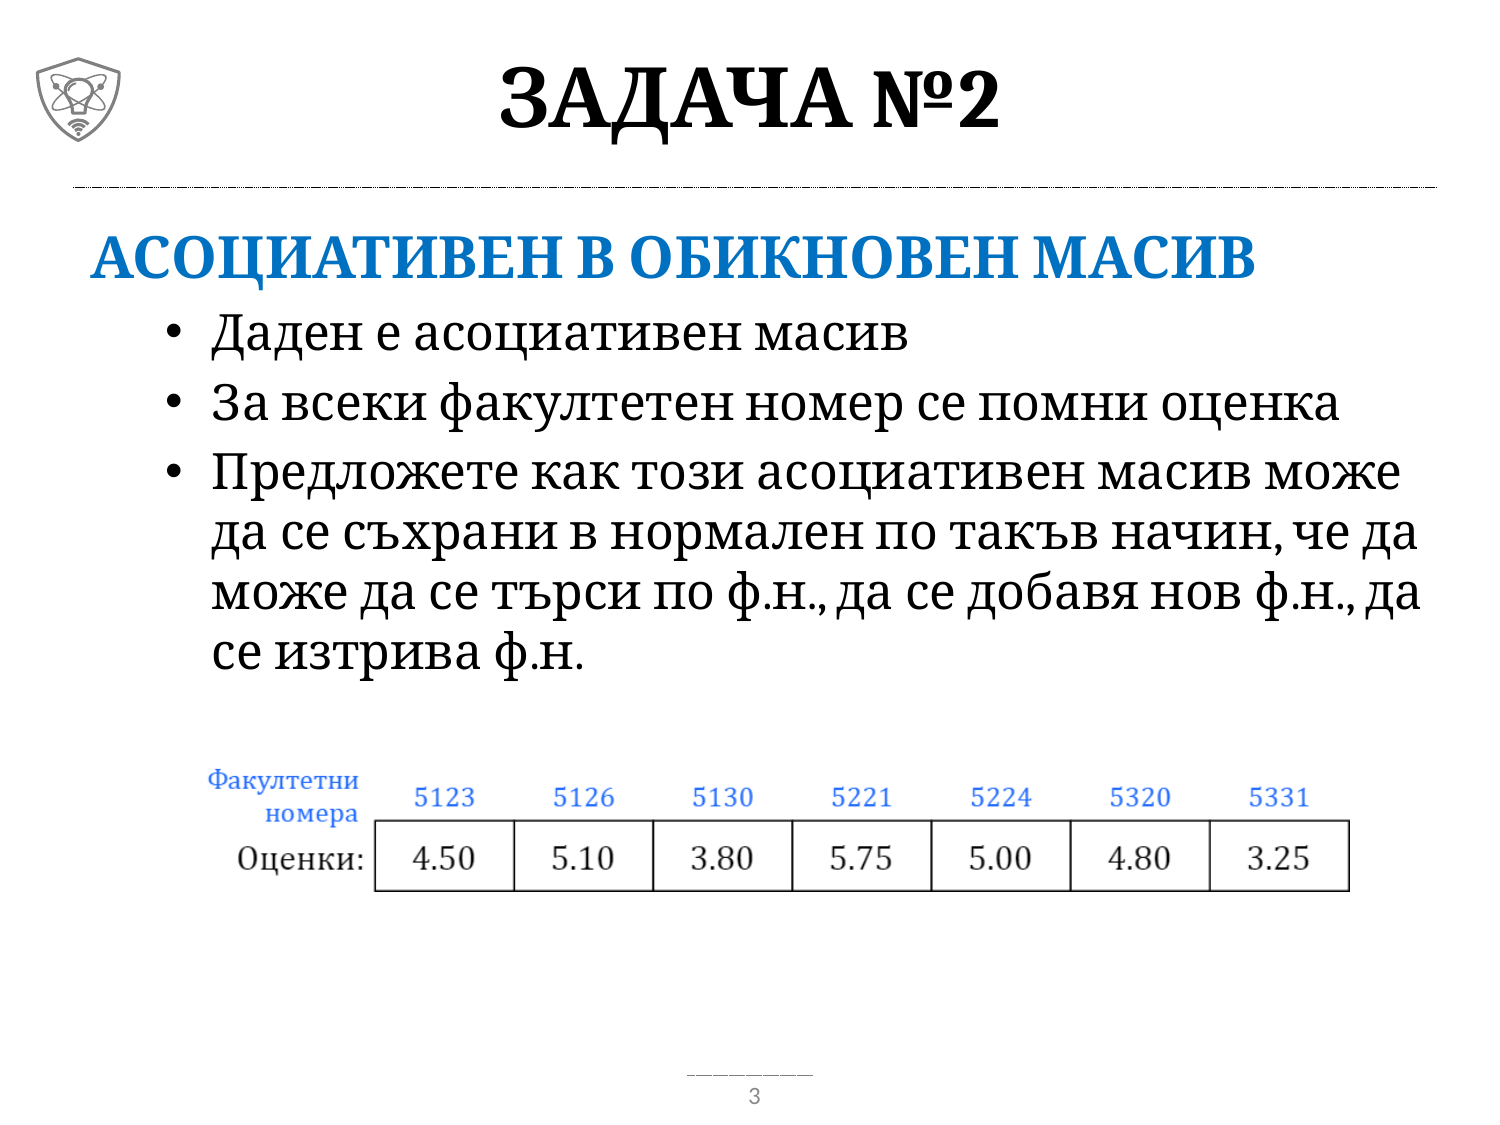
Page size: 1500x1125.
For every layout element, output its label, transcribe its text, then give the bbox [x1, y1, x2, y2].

list Асоциативен в обикновен масив Даден е асоциативен масив За всеки факултетен номер се помни оценка Предложете как този асоциативен масив може да се съхрани в нормален по такъв начин, че да може да се търси по ф.н., да се добавя нов ф.н., да се изтрива ф.н. [75, 212, 1450, 1063]
title Задача №2 [0, 0, 1500, 188]
slide_number 3 [579, 1065, 930, 1125]
picture [149, 762, 1351, 892]
